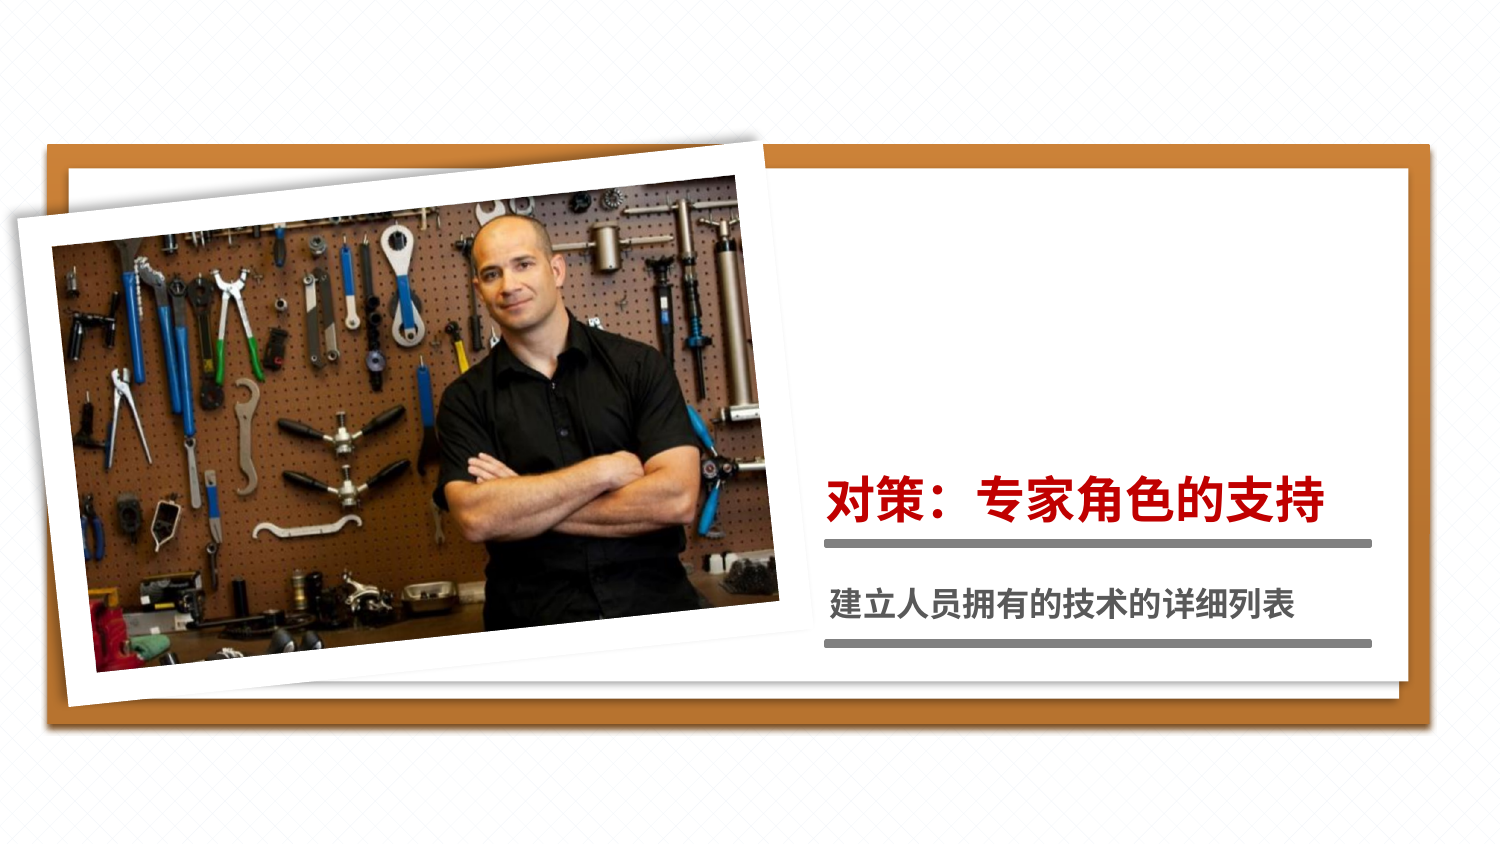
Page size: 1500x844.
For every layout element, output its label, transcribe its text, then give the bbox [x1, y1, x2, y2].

picture [53, 176, 779, 672]
text_box [826, 641, 1370, 647]
text_box [826, 541, 1370, 546]
text_box [47, 144, 1430, 724]
text_box [157, 691, 1400, 699]
text_box 对策：专家角色的支持 [810, 460, 1376, 536]
text_box 建立人员拥有的技术的详细列表 [814, 563, 1376, 631]
text_box [68, 168, 379, 201]
text_box [318, 168, 1409, 682]
